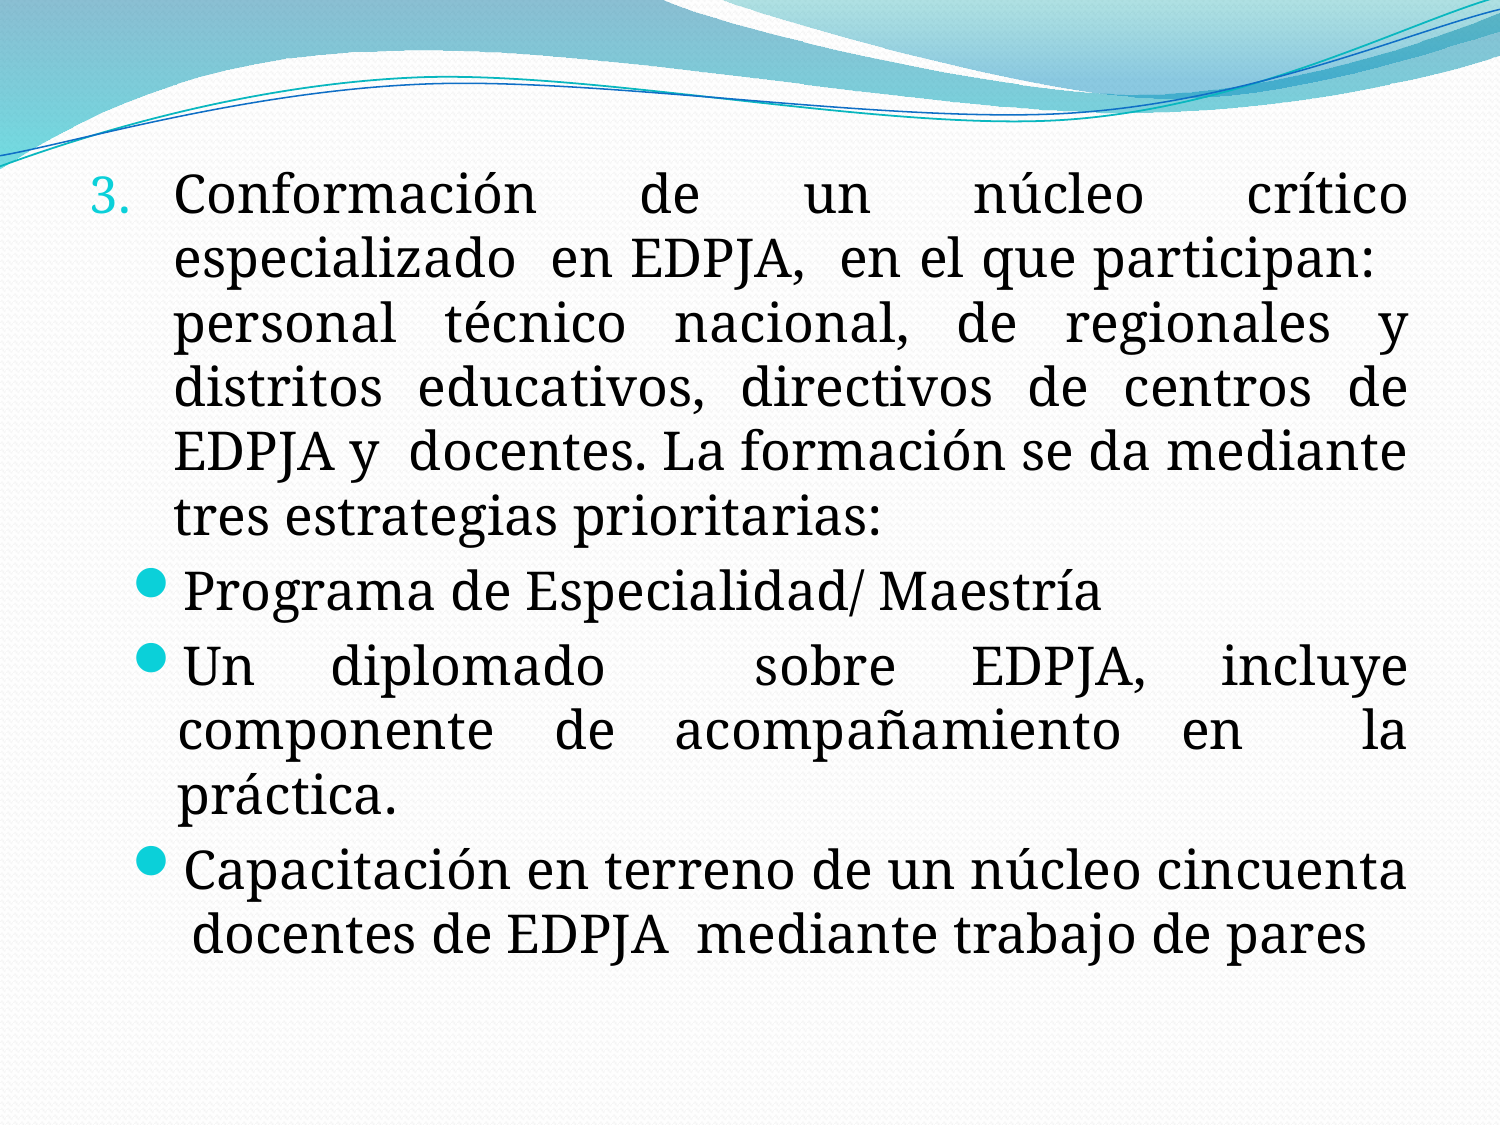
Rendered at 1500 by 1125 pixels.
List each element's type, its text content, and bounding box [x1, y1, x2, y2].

list Conformación de un núcleo crítico especializado en EDPJA, en el que participan: personal técnico nacional, de regionales y distritos educativos, directivos de centros de EDPJA y docentes. La formación se da mediante tres estrategias prioritarias: Programa de Especialidad/ Maestría Un diplomado sobre EDPJA, incluye componente de acompañamiento en la práctica. Capacitación en terreno de un núcleo cincuenta docentes de EDPJA mediante trabajo de pares [75, 152, 1425, 1038]
